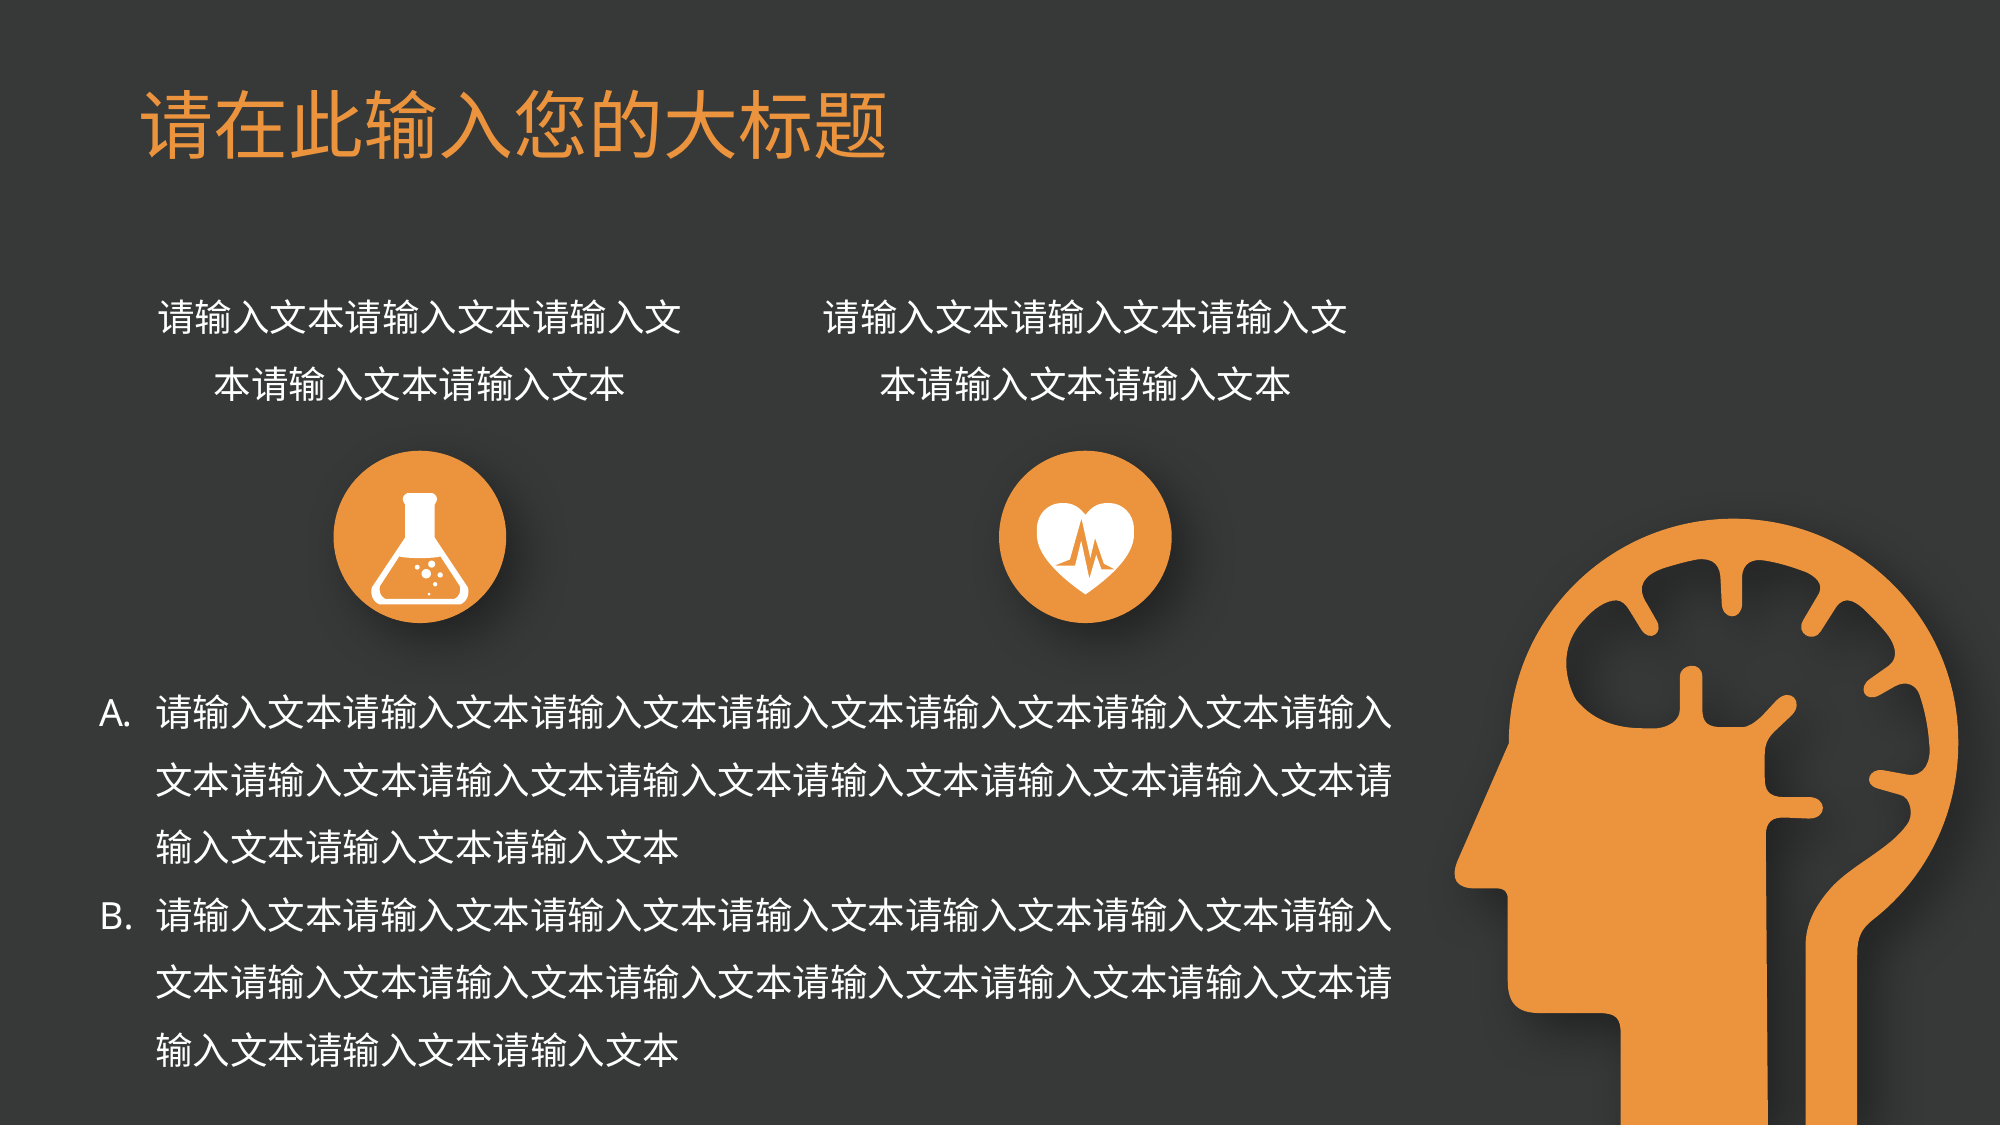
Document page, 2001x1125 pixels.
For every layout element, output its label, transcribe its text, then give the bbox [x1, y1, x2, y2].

text_box [333, 450, 507, 624]
text_box [1454, 518, 1959, 1125]
text_box 请输入文本请输入文本请输入文本请输入文本请输入文本请输入文本请输入文本请输入文本请输入文本请输入文本请输入文本请输入文本请输入文本请输入文本请输入文本请输入文本 请输入文本请输入文本请输入文本请输入文本请输入文本请输入文本请输入文本请输入文本请输入文本请输入文本请输入文本请输入文本请输入文本请输入文本请输入文本请输入文本 [83, 622, 1422, 1117]
title 请在此输入您的大标题 [123, 59, 1876, 200]
text_box [999, 450, 1172, 624]
text_box [371, 493, 469, 605]
text_box [1036, 503, 1134, 595]
text_box 请输入文本请输入文本请输入文本请输入文本请输入文本 [137, 250, 702, 427]
text_box 请输入文本请输入文本请输入文本请输入文本请输入文本 [803, 250, 1368, 427]
